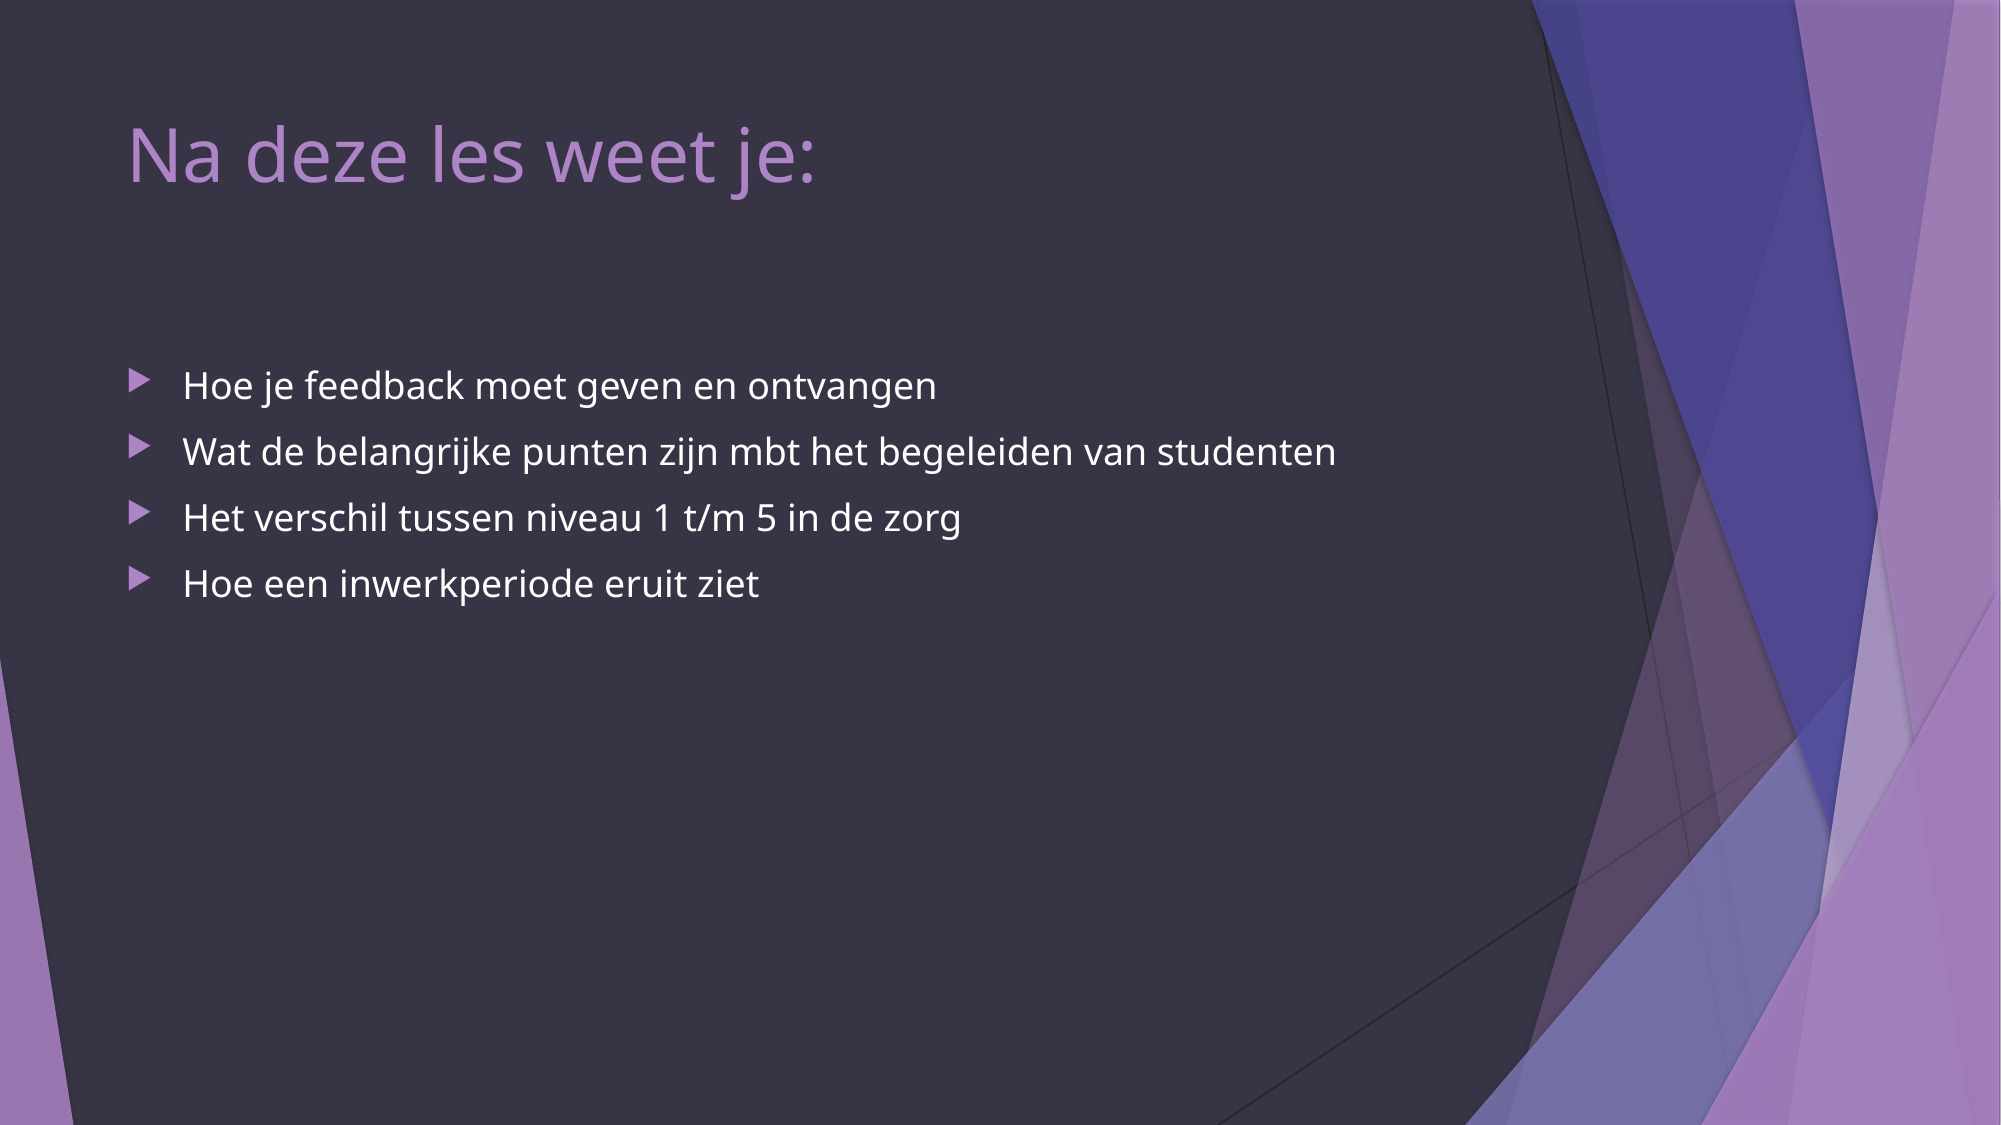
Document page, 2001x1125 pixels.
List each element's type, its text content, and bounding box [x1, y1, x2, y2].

list Hoe je feedback moet geven en ontvangen Wat de belangrijke punten zijn mbt het begeleiden van studenten Het verschil tussen niveau 1 t/m 5 in de zorg Hoe een inwerkperiode eruit ziet [111, 354, 1522, 992]
title Na deze les weet je: [111, 99, 1522, 317]
